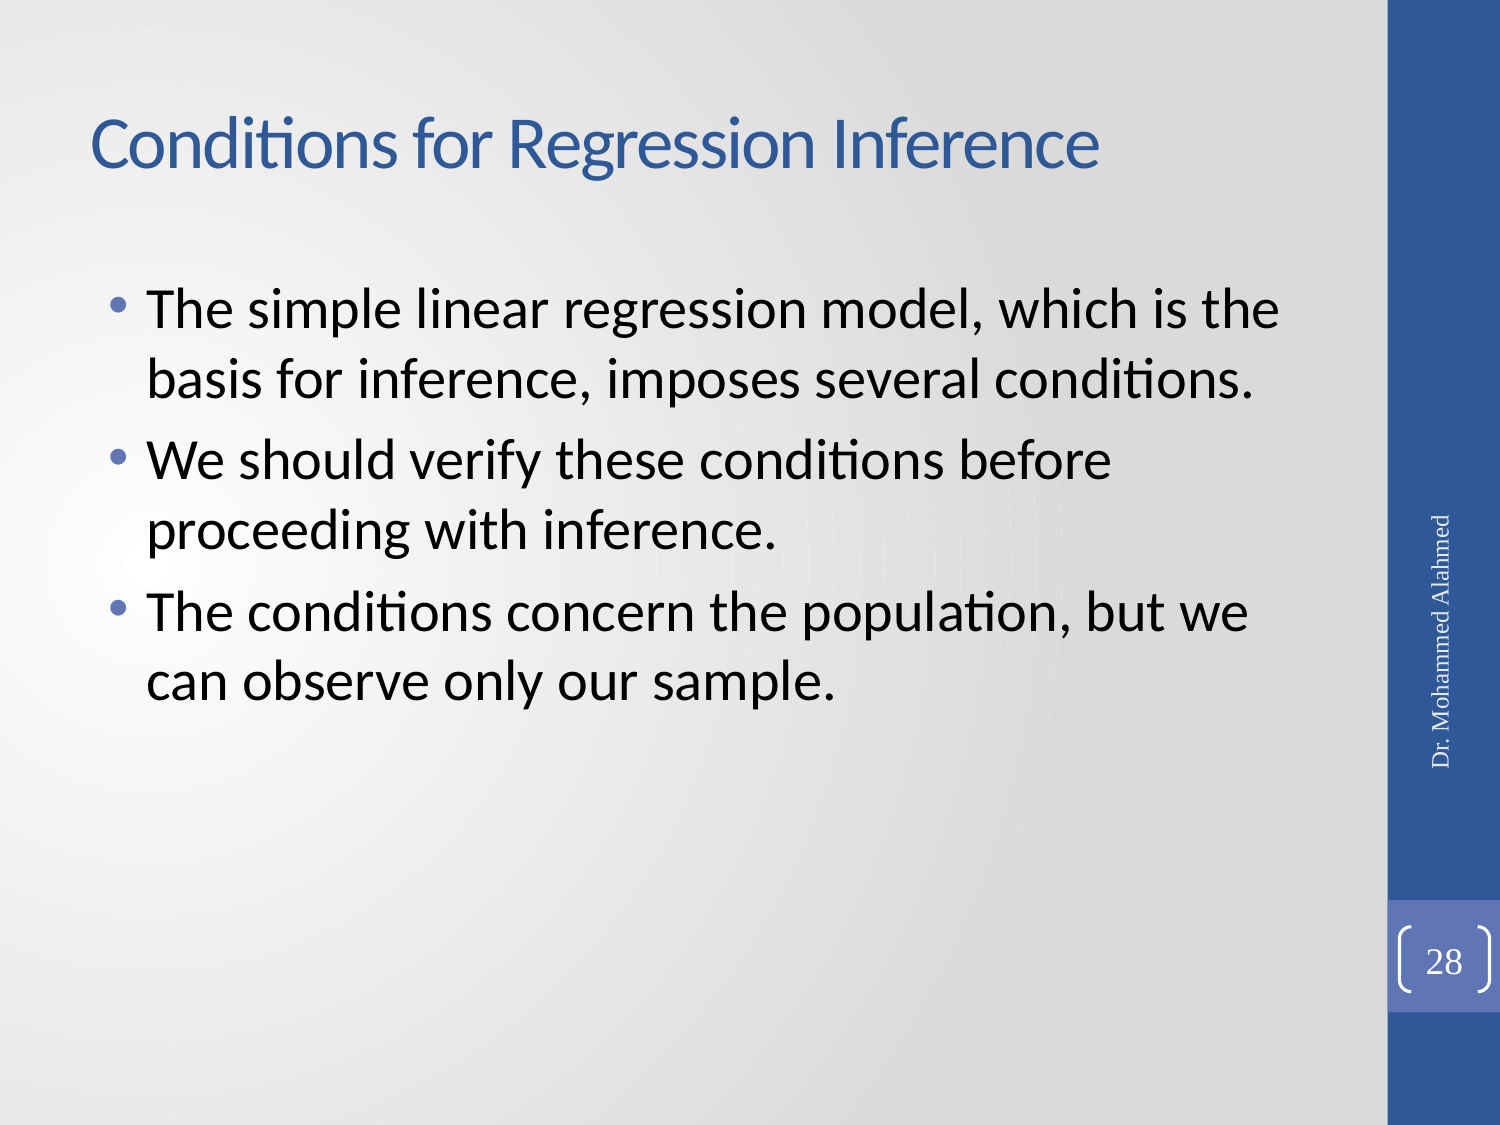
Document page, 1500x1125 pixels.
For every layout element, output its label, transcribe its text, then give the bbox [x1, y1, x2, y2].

slide_number 28 [1397, 925, 1492, 994]
list The simple linear regression model, which is the basis for inference, imposes several conditions. We should verify these conditions before proceeding with inference. The conditions concern the population, but we can observe only our sample. [75, 262, 1325, 1050]
footer Dr. Mohammed Alahmed [1408, 500, 1469, 889]
title Conditions for Regression Inference [75, 45, 1325, 233]
